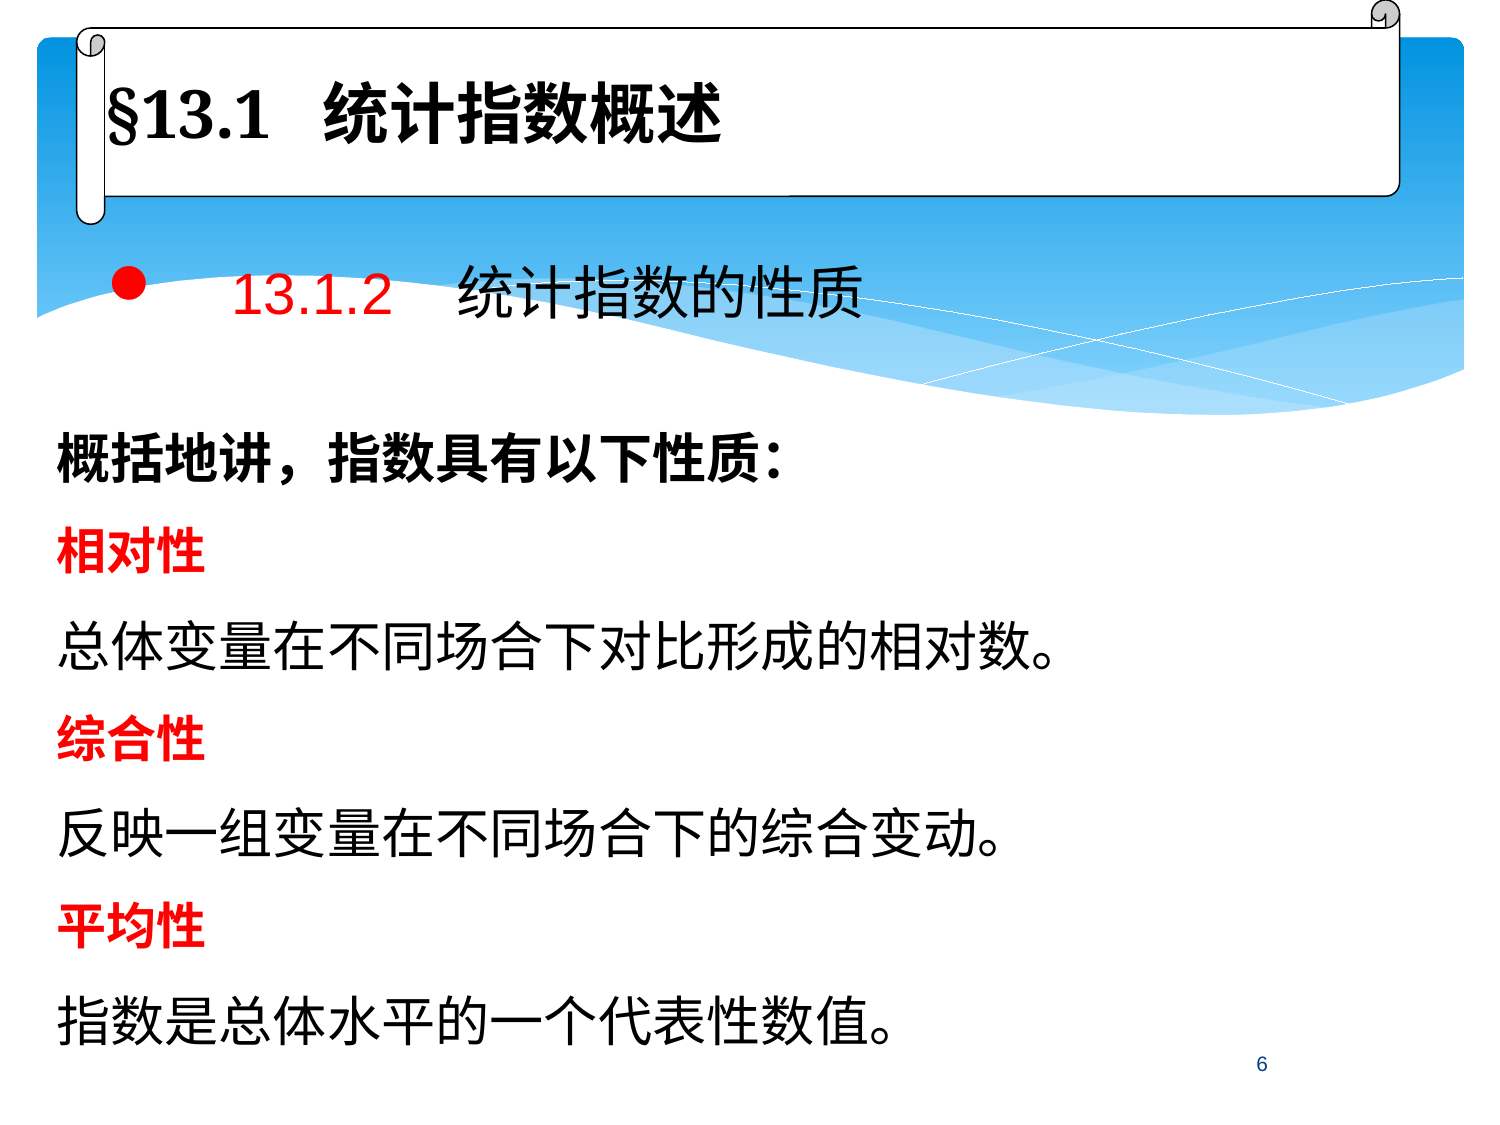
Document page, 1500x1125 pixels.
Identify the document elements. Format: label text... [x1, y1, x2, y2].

text_box 13.1.2 统计指数的性质 [92, 239, 1368, 342]
text_box 概括地讲，指数具有以下性质： 相对性 总体变量在不同场合下对比形成的相对数。 综合性 反映一组变量在不同场合下的综合变动。 平均性 指数是总体水平的一个代表性数值。 [41, 352, 1436, 1060]
text_box §13.1 统计指数概述 [76, 0, 1400, 225]
slide_number 6 [1074, 1024, 1450, 1103]
